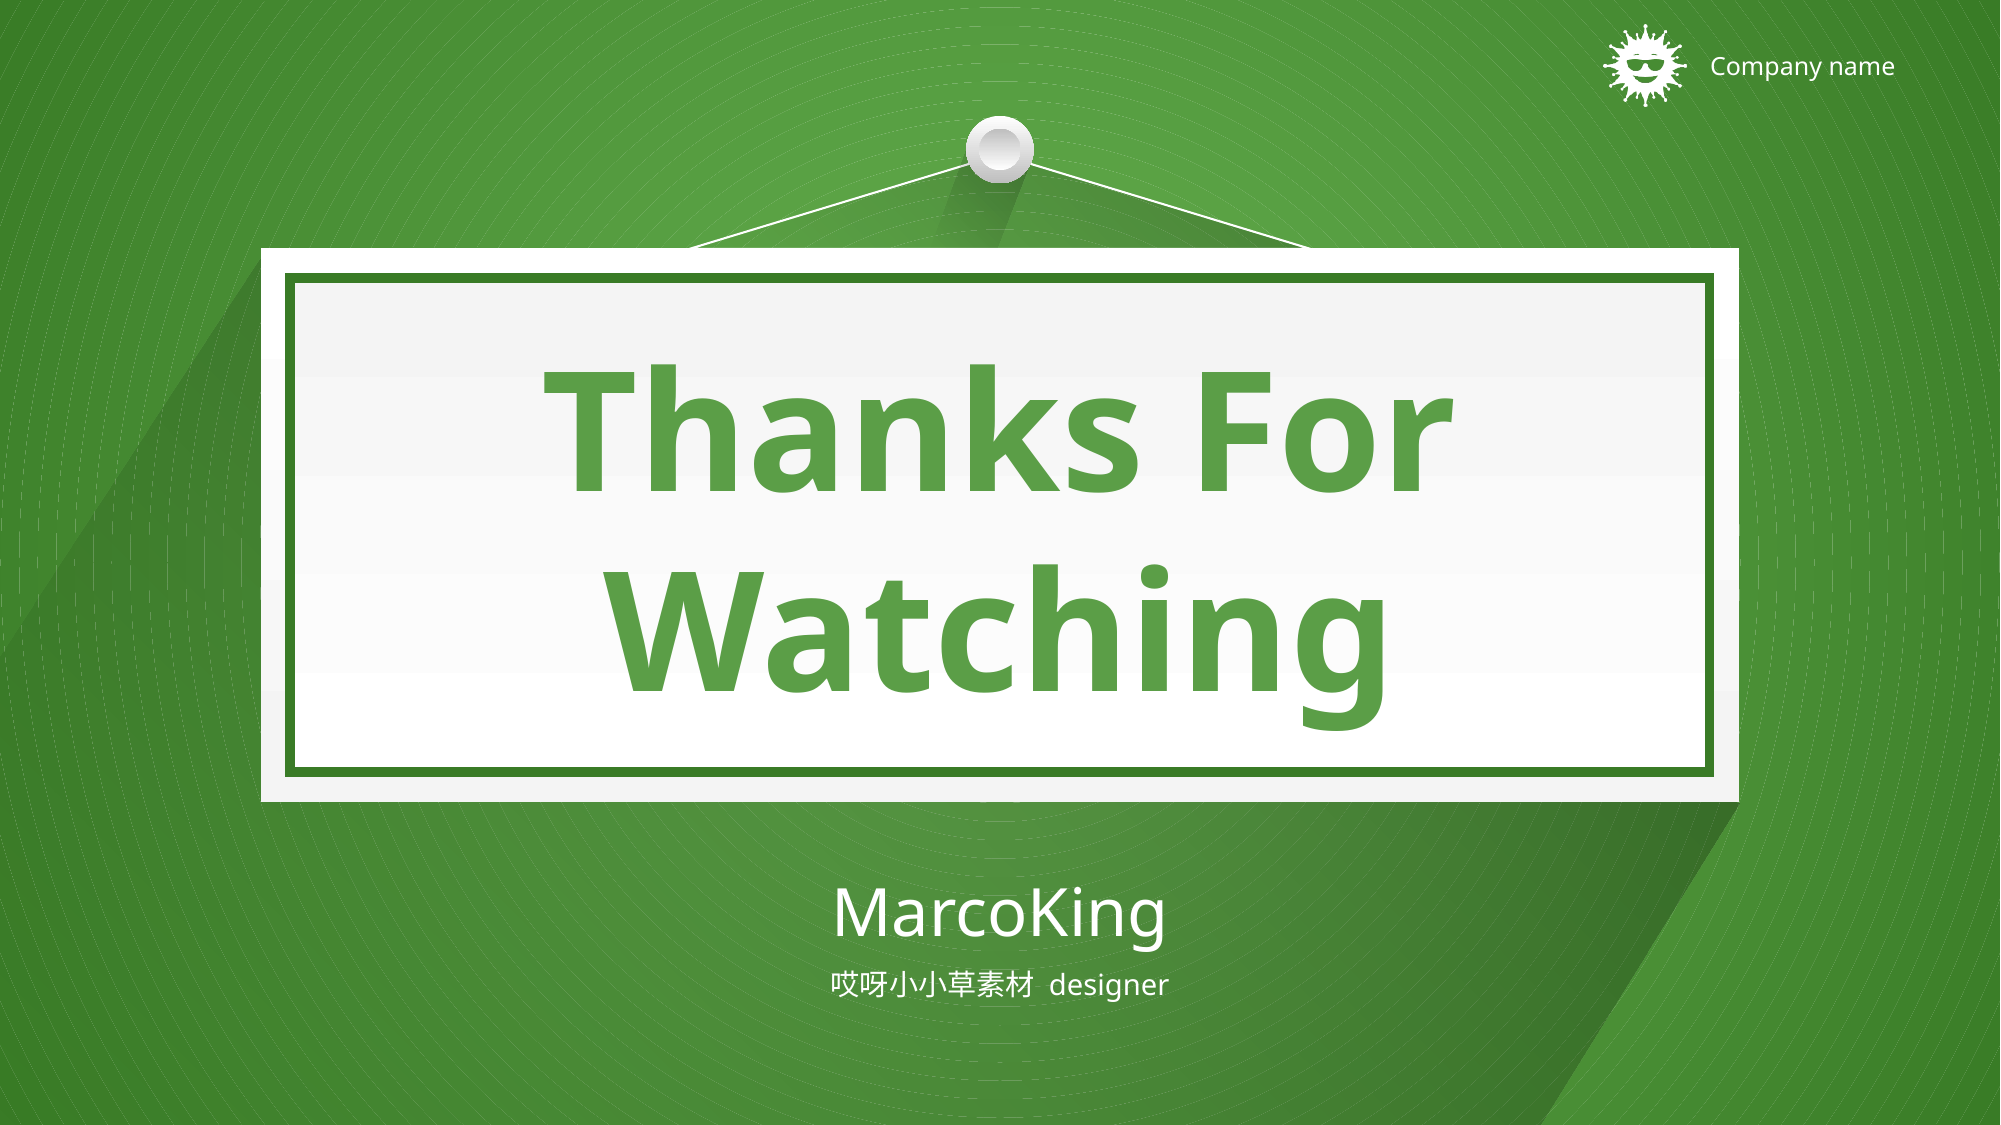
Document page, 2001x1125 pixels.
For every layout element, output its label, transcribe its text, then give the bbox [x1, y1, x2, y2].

text_box [260, 247, 1740, 803]
text_box MarcoKing [816, 862, 1184, 958]
text_box [0, 257, 1741, 1125]
text_box [1000, 163, 1308, 247]
text_box [928, 146, 1024, 247]
text_box Thanks For Watching [289, 277, 1711, 773]
text_box 哎呀小小草素材 designer [815, 958, 1185, 1009]
picture [1603, 24, 1687, 107]
text_box [692, 166, 958, 247]
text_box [966, 115, 1034, 184]
